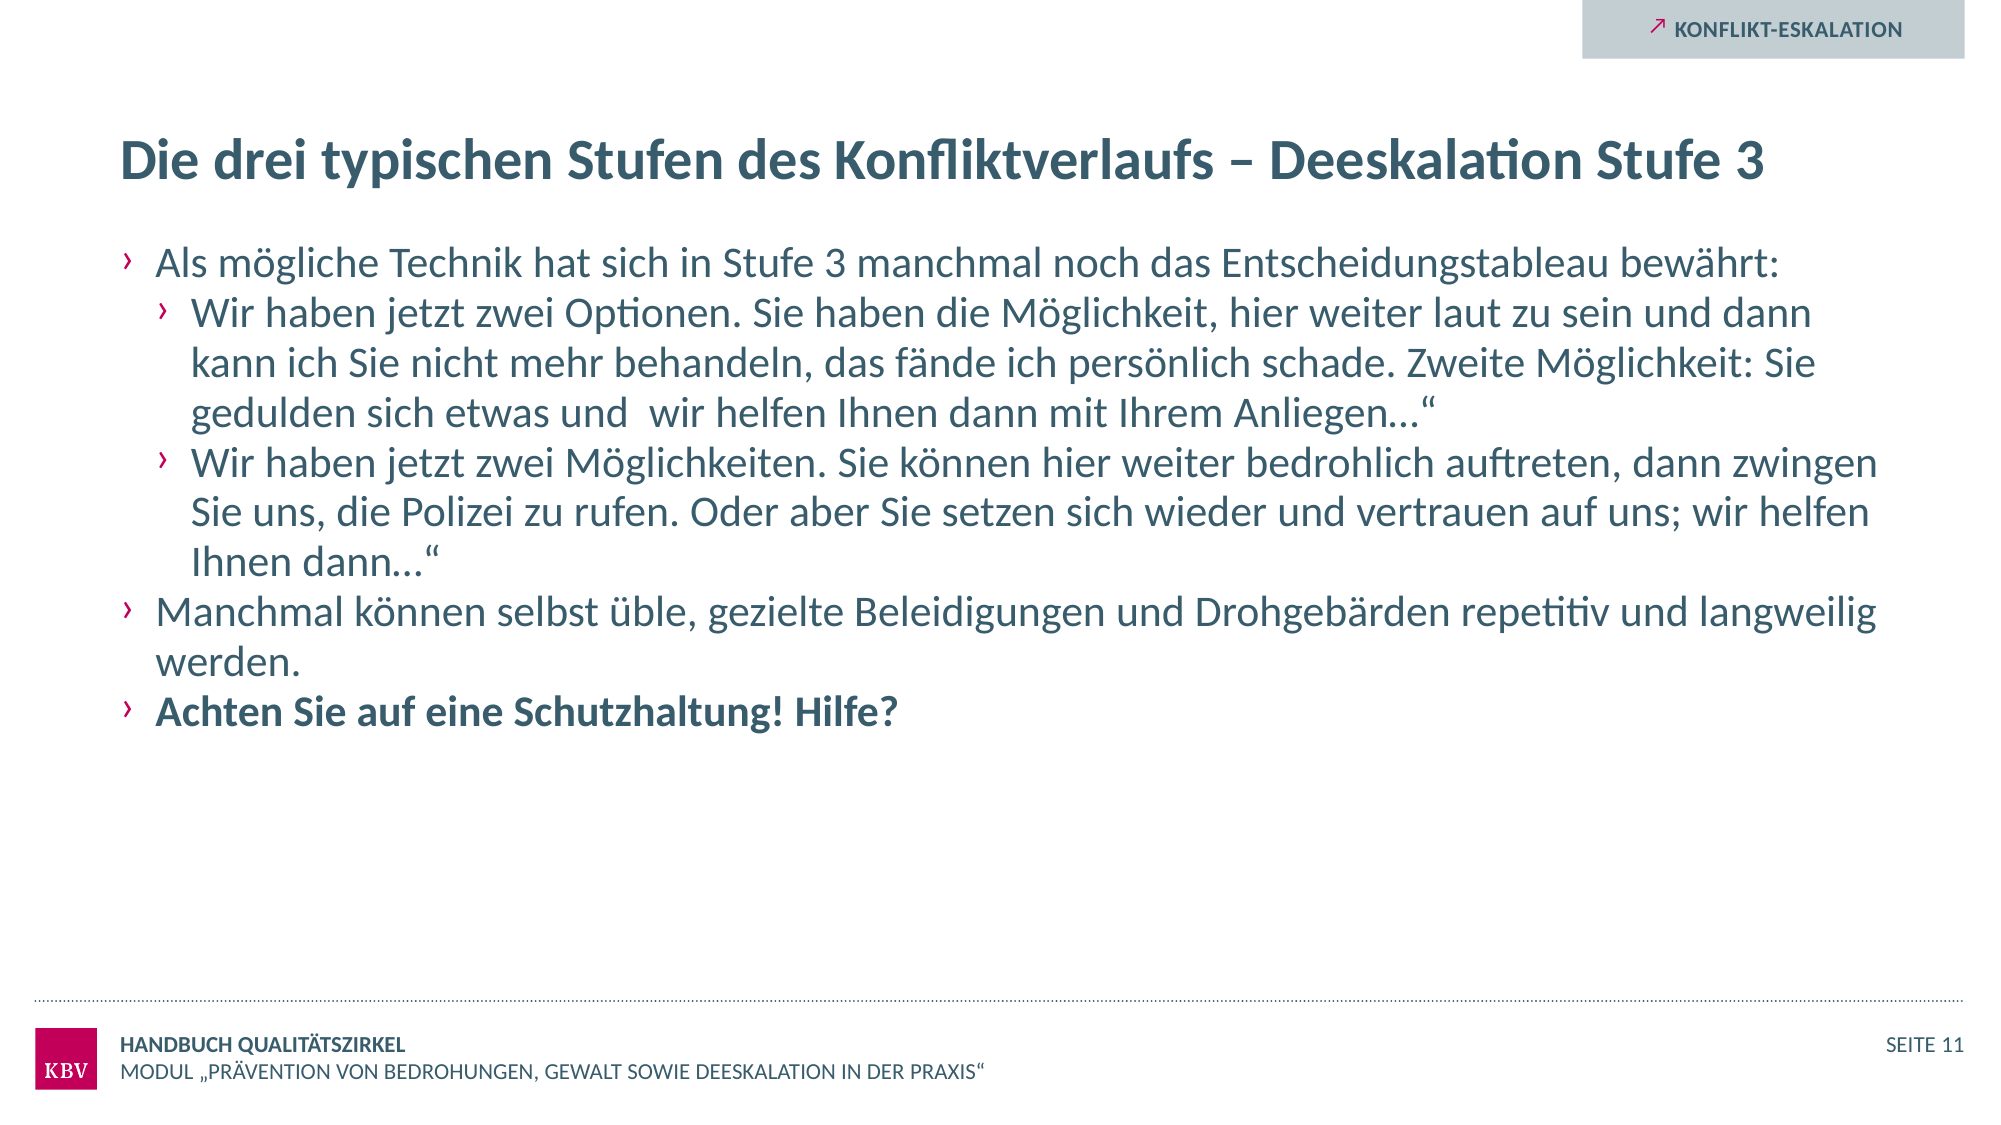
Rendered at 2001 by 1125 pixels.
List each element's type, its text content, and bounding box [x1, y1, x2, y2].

title Die drei typischen Stufen des Konfliktverlaufs – Deeskalation Stufe 3 [120, 129, 1880, 201]
slide_number Seite 11 [1787, 1030, 1965, 1057]
list Konflikt-Eskalation [1582, 0, 1965, 59]
list Als mögliche Technik hat sich in Stufe 3 manchmal noch das Entscheidungstableau bewährt: Wir haben jetzt zwei Optionen. Sie haben die Möglichkeit, hier weiter laut zu sein und dann kann ich Sie nicht mehr behandeln, das fände ich persönlich schade. Zweite Möglichkeit: Sie gedulden sich etwas und wir helfen Ihnen dann mit Ihrem Anliegen…“ Wir haben jetzt zwei Möglichkeiten. Sie können hier weiter bedrohlich auftreten, dann zwingen Sie uns, die Polizei zu rufen. Oder aber Sie setzen sich wieder und vertrauen auf uns; wir helfen Ihnen dann…“ Manchmal können selbst üble, gezielte Beleidigungen und Drohgebärden repetitiv und langweilig werden. Achten Sie auf eine Schutzhaltung! Hilfe? [120, 237, 1880, 945]
footer Handbuch Qualitätszirkel [120, 1030, 1668, 1057]
slide_number Modul „Prävention von Bedrohungen, Gewalt sowie Deeskalation in der Praxis“ [120, 1057, 1668, 1084]
